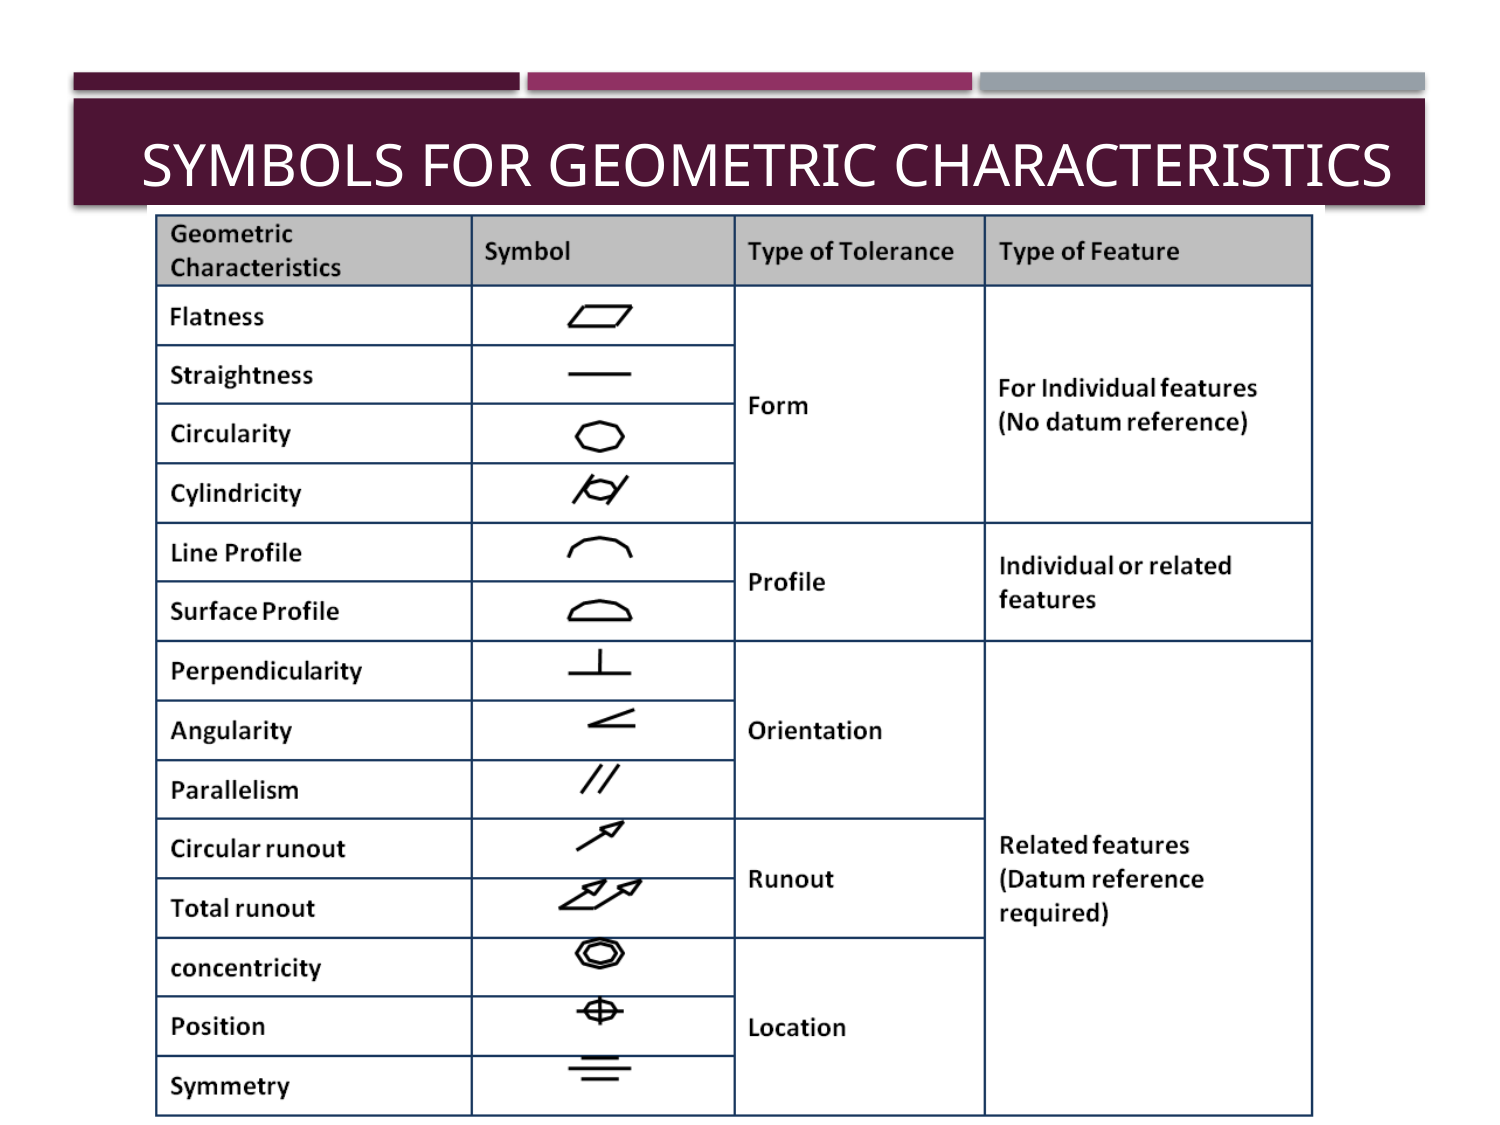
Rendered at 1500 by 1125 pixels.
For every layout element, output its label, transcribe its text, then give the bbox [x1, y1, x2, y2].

title Symbols for geometric characteristics [126, 75, 1436, 206]
picture [146, 205, 1326, 1125]
